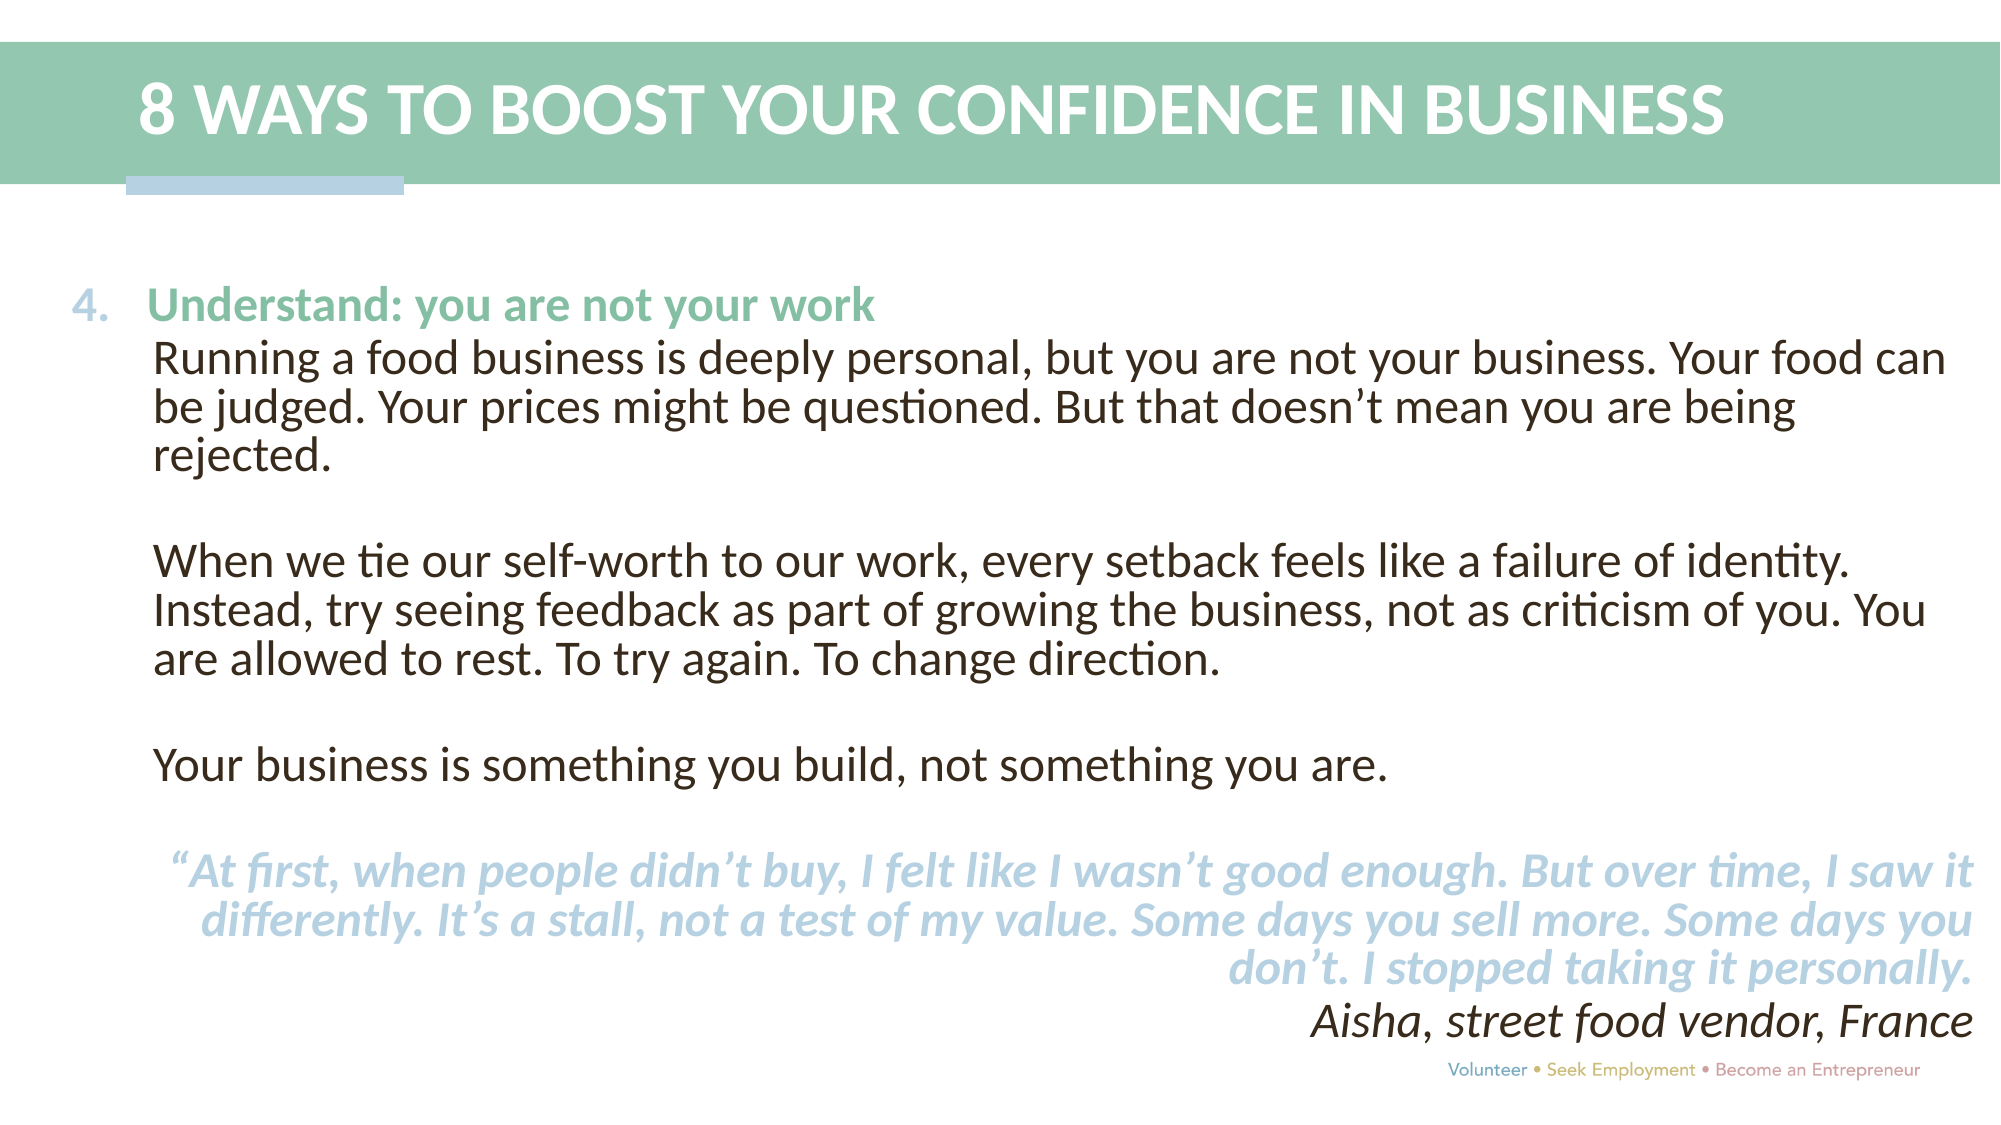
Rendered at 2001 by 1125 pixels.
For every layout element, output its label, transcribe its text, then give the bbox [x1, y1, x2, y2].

list 8 WAYS TO BOOST YOUR CONFIDENCE IN BUSINESS [123, 51, 1913, 170]
list Understand: you are not your work Running a food business is deeply personal, but you are not your business. Your food can be judged. Your prices might be questioned. But that doesn’t mean you are being rejected. When we tie our self-worth to our work, every setback feels like a failure of identity. Instead, try seeing feedback as part of growing the business, not as criticism of you. You are allowed to rest. To try again. To change direction. Your business is something you build, not something you are. “At first, when people didn’t buy, I felt like I wasn’t good enough. But over time, I saw it differently. It’s a stall, not a test of my value. Some days you sell more. Some days you don’t. I stopped taking it personally. Aisha, street food vendor, France [56, 222, 1990, 969]
picture [1418, 1046, 1971, 1103]
